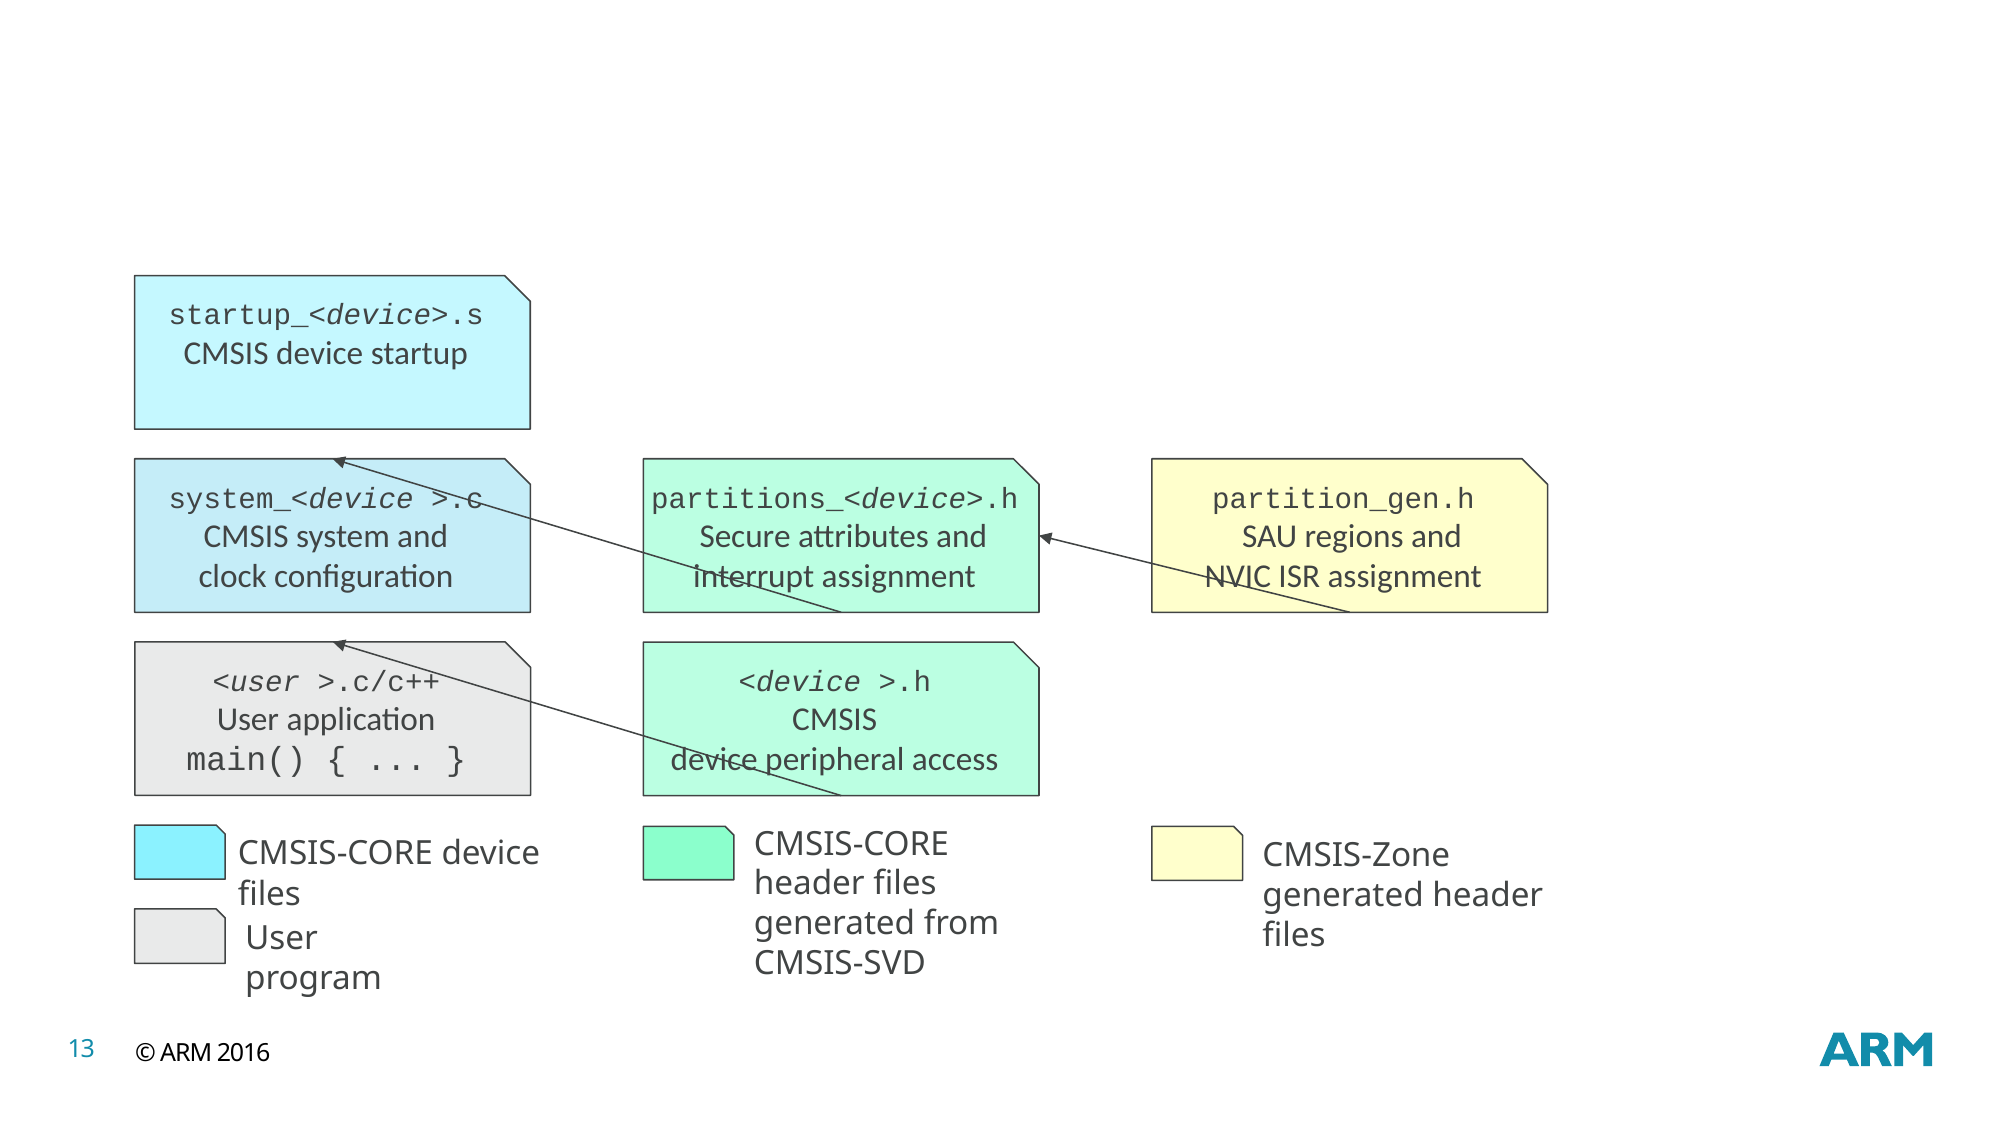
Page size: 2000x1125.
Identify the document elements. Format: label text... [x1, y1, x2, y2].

text_box <device >.h CMSIS device peripheral access [643, 642, 1040, 796]
text_box [643, 826, 734, 880]
text_box system_<device >.c CMSIS system and clock configuration [134, 458, 531, 613]
text_box User program [225, 906, 471, 1006]
text_box partitions_<device>.h Secure attributes and interrupt assignment [643, 458, 1040, 613]
text_box [134, 908, 225, 964]
text_box startup_<device>.s CMSIS device startup [134, 275, 531, 430]
text_box CMSIS-Zone generated header files [1242, 822, 1603, 963]
text_box <user >.c/c++ User application main() { ... } [134, 641, 531, 796]
text_box partition_gen.h SAU regions and NVIC ISR assignment [1151, 458, 1548, 613]
text_box [134, 825, 217, 880]
text_box [1151, 826, 1242, 881]
text_box CMSIS-CORE header files generated from CMSIS-SVD [733, 811, 1075, 992]
text_box CMSIS-CORE device files [217, 821, 605, 922]
